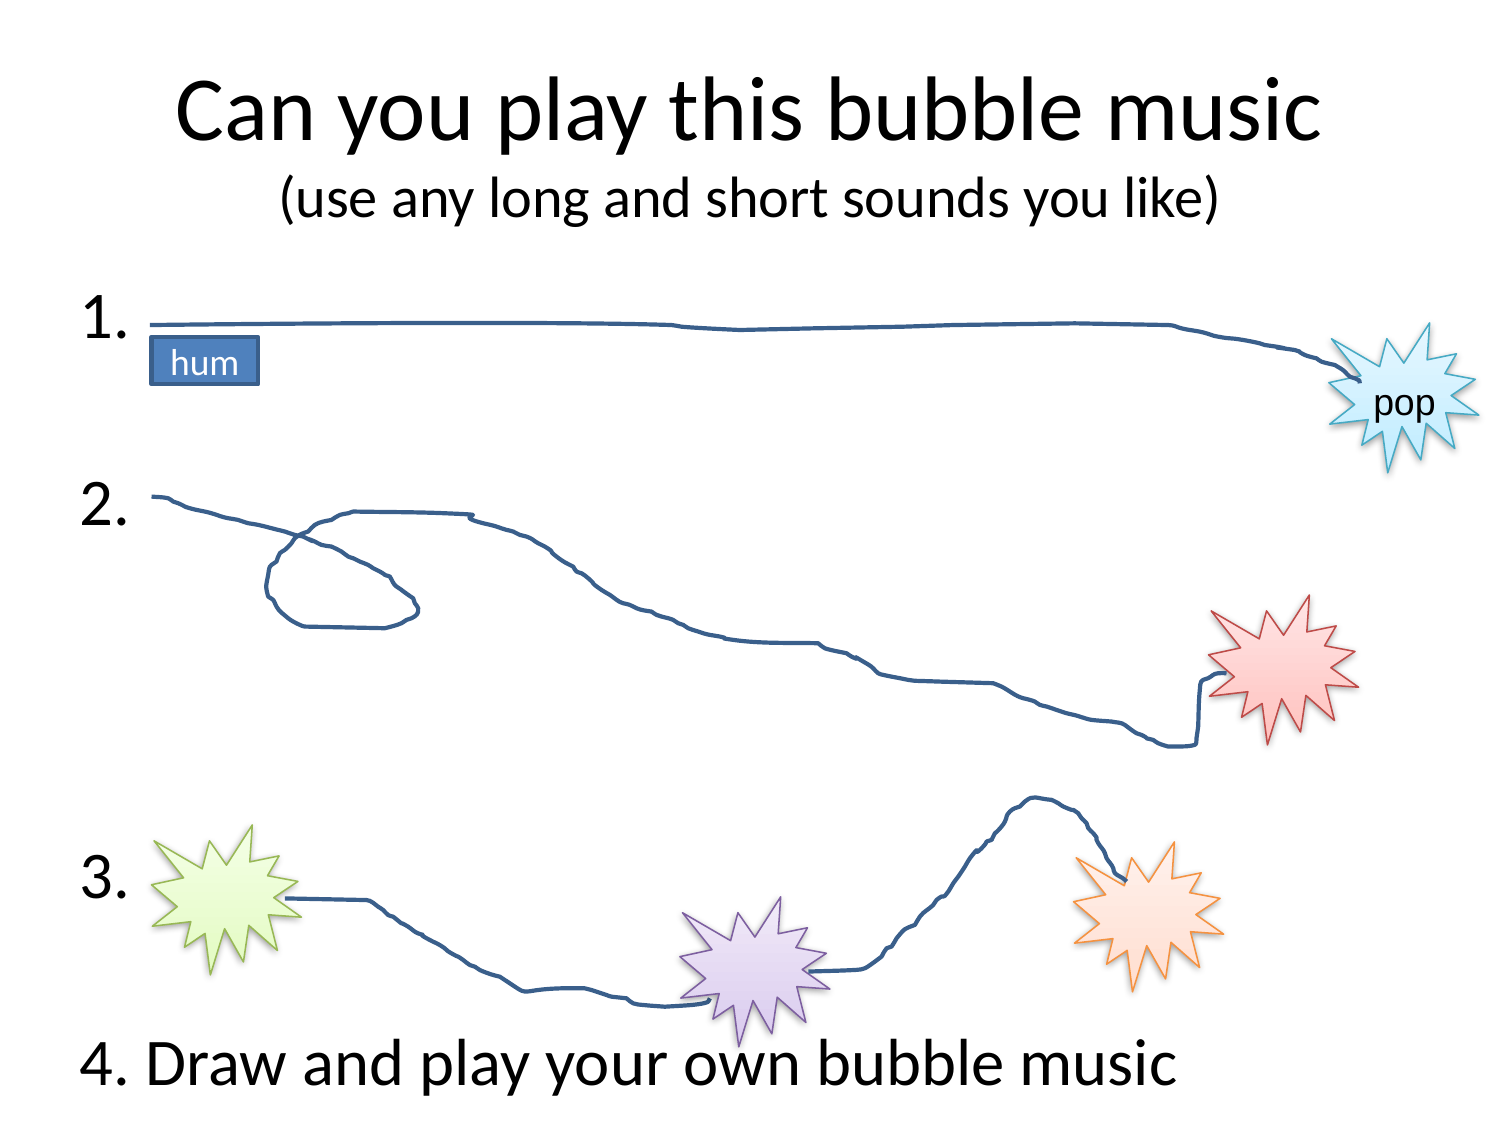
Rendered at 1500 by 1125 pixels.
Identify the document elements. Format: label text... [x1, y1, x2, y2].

text_box [679, 896, 831, 1048]
text_box hum [149, 335, 260, 386]
text_box [808, 795, 1129, 974]
text_box [1328, 382, 1358, 425]
text_box [1433, 431, 1456, 450]
text_box pop [1358, 370, 1471, 431]
title Can you play this bubble music (use any long and short sounds you like) [75, 45, 1425, 233]
text_box [150, 824, 303, 976]
text_box [284, 896, 710, 1009]
text_box [151, 494, 1227, 749]
text_box [1471, 408, 1480, 416]
text_box [149, 320, 1358, 384]
text_box [1361, 431, 1402, 474]
list 1. 2. 3. 4. Draw and play your own bubble music [64, 264, 1415, 1094]
text_box [1072, 841, 1225, 993]
text_box [1330, 322, 1458, 374]
text_box [1471, 377, 1477, 384]
text_box [1207, 594, 1360, 746]
text_box [1403, 431, 1426, 461]
